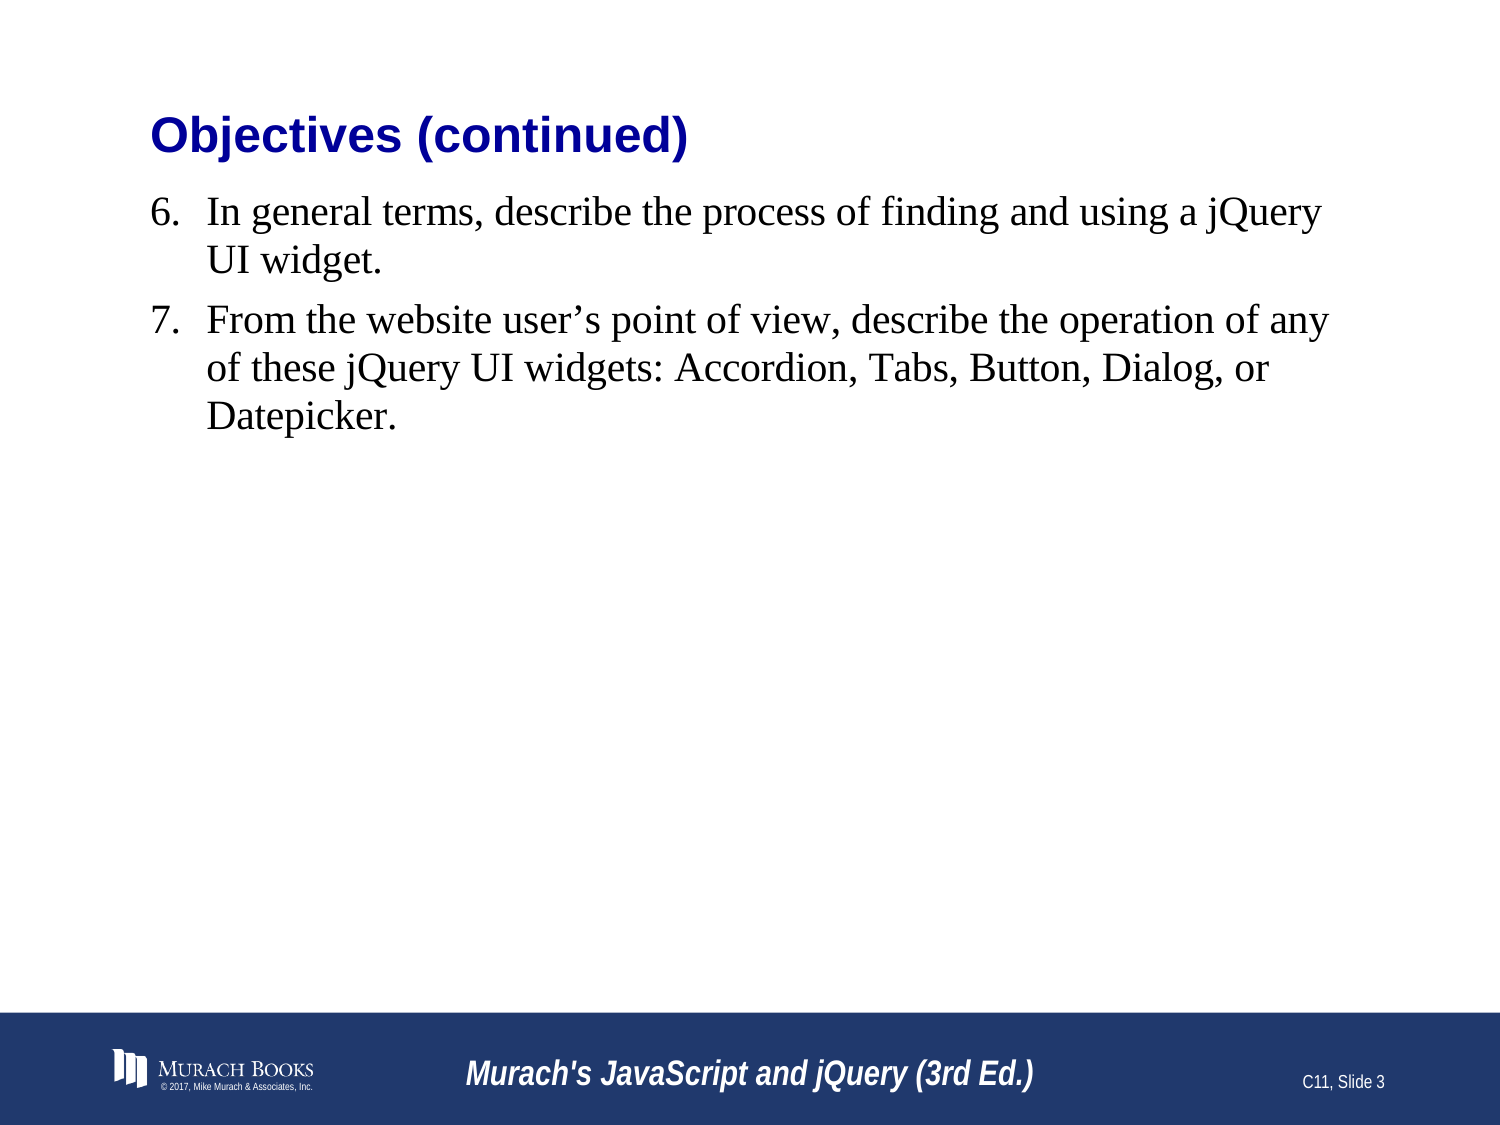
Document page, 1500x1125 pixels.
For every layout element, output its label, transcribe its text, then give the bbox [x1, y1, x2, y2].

footer © 2017, Mike Murach & Associates, Inc. [12, 1025, 463, 1100]
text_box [149, 187, 1350, 453]
slide_number C11, Slide 3 [1087, 1025, 1400, 1100]
slide_number Murach's JavaScript and jQuery (3rd Ed.) [463, 1025, 1050, 1100]
title Objectives (continued) [150, 102, 1350, 164]
